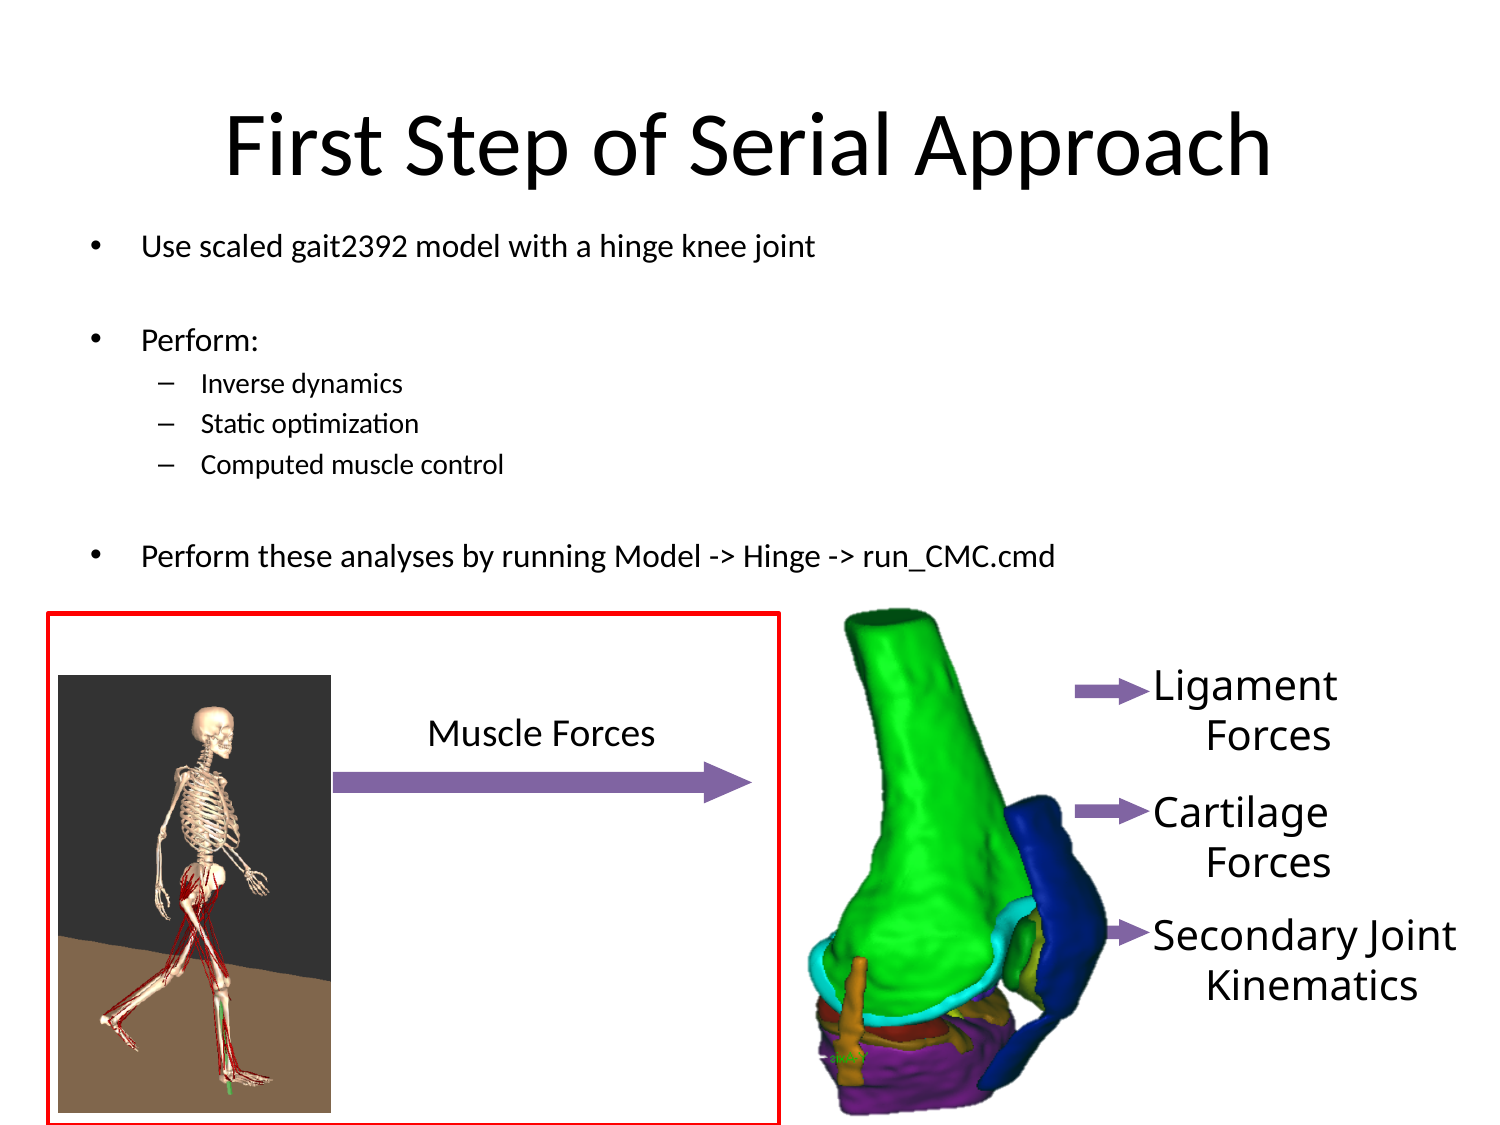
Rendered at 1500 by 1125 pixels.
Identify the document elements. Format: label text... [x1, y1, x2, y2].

picture [58, 674, 331, 1114]
list Use scaled gait2392 model with a hinge knee joint Perform: Inverse dynamics Static optimization Computed muscle control Perform these analyses by running Model -> Hinge -> run_CMC.cmd [75, 217, 1425, 588]
text_box Ligament Forces [1151, 651, 1488, 773]
text_box Cartilage Forces [1151, 778, 1476, 900]
text_box [46, 611, 781, 1125]
title First Step of Serial Approach [75, 45, 1425, 217]
text_box Secondary Joint Kinematics [1151, 901, 1488, 1026]
picture [787, 587, 1146, 1125]
